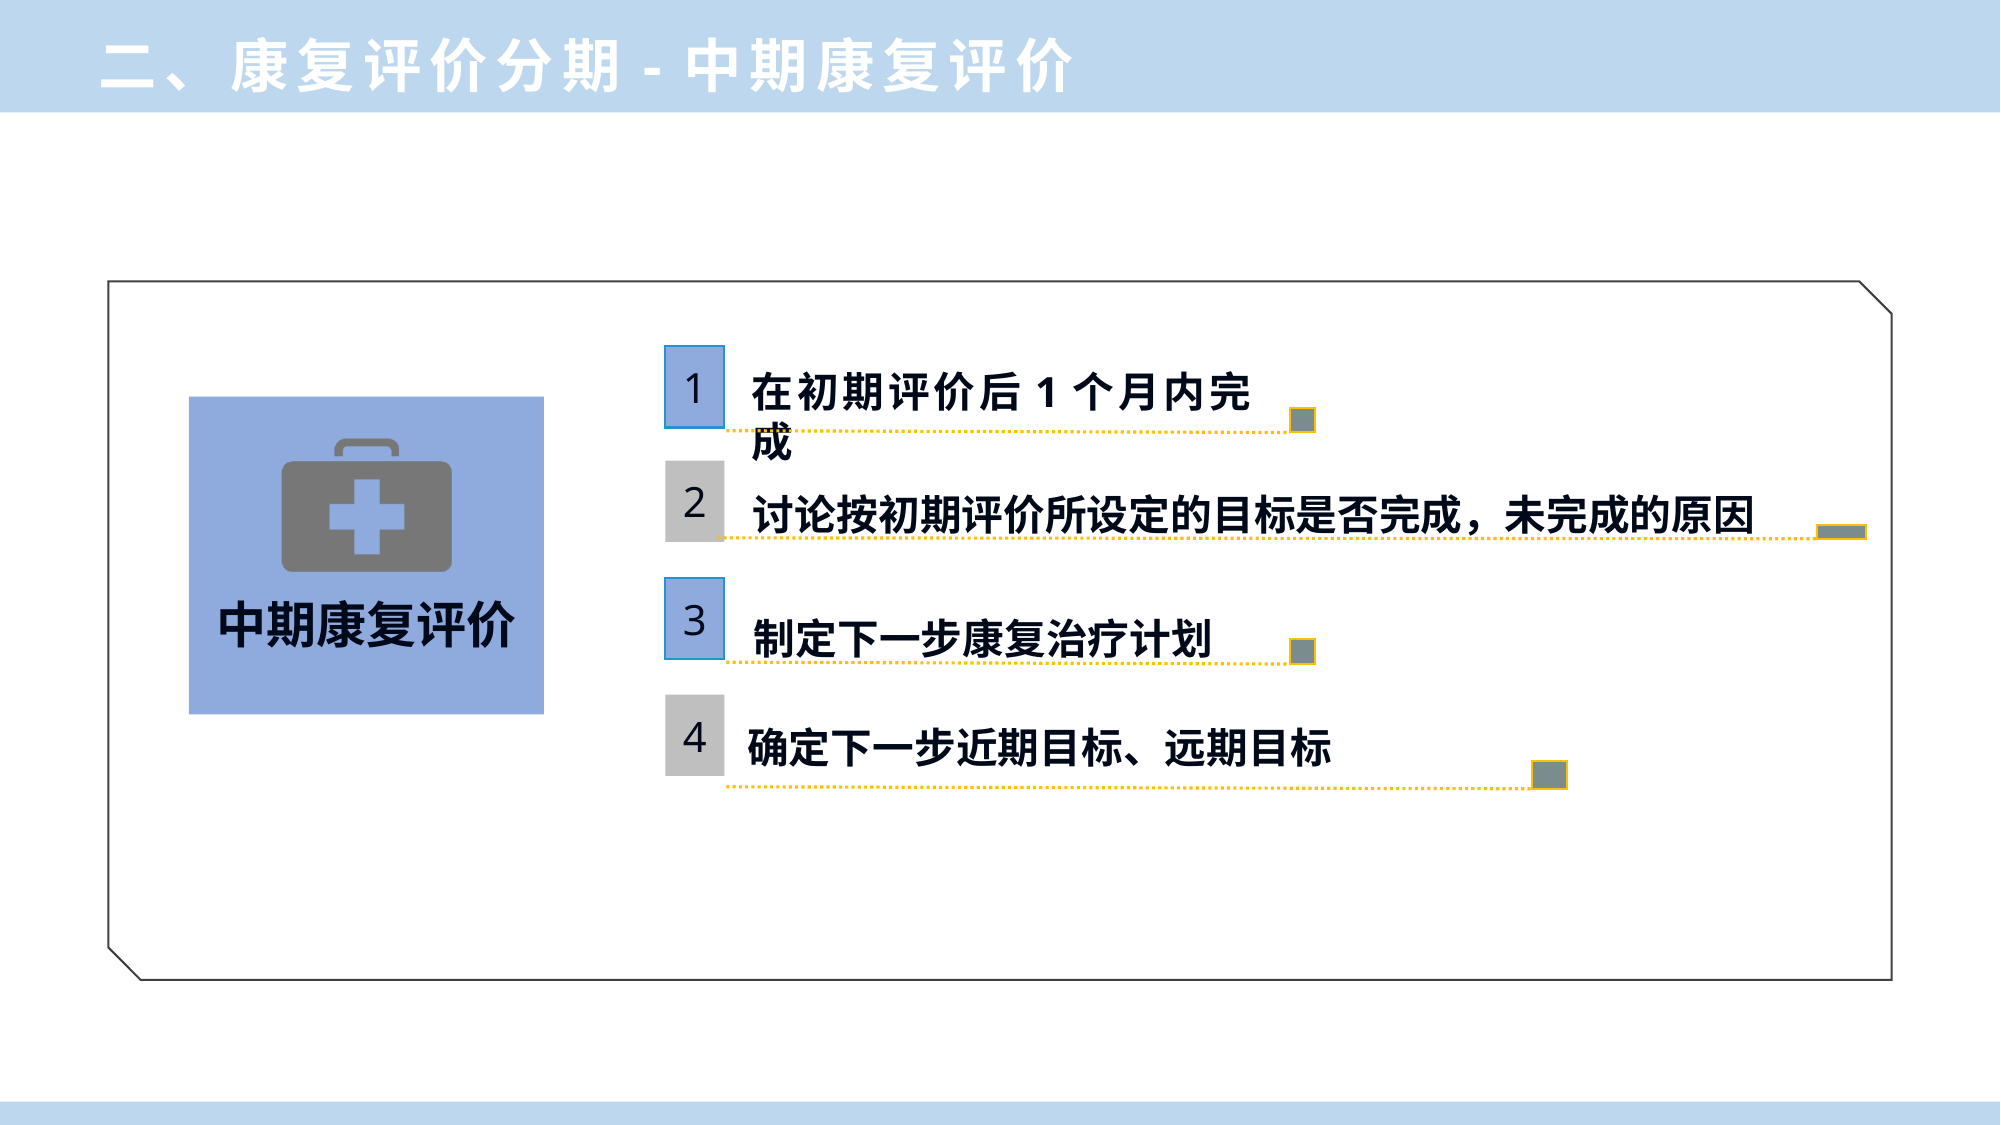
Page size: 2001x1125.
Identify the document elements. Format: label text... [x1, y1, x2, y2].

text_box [726, 706, 1568, 789]
text_box 二、康复评价分期-中期康复评价 [83, 21, 1089, 177]
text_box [726, 358, 1316, 433]
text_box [188, 396, 544, 715]
text_box 1 [664, 345, 725, 429]
text_box 2 [664, 460, 725, 543]
text_box 3 [664, 577, 725, 660]
text_box [107, 280, 1893, 981]
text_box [726, 605, 1316, 671]
text_box 确定下一步近期目标、远期目标 [684, 714, 726, 780]
text_box 4 [664, 694, 725, 777]
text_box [717, 481, 1866, 576]
